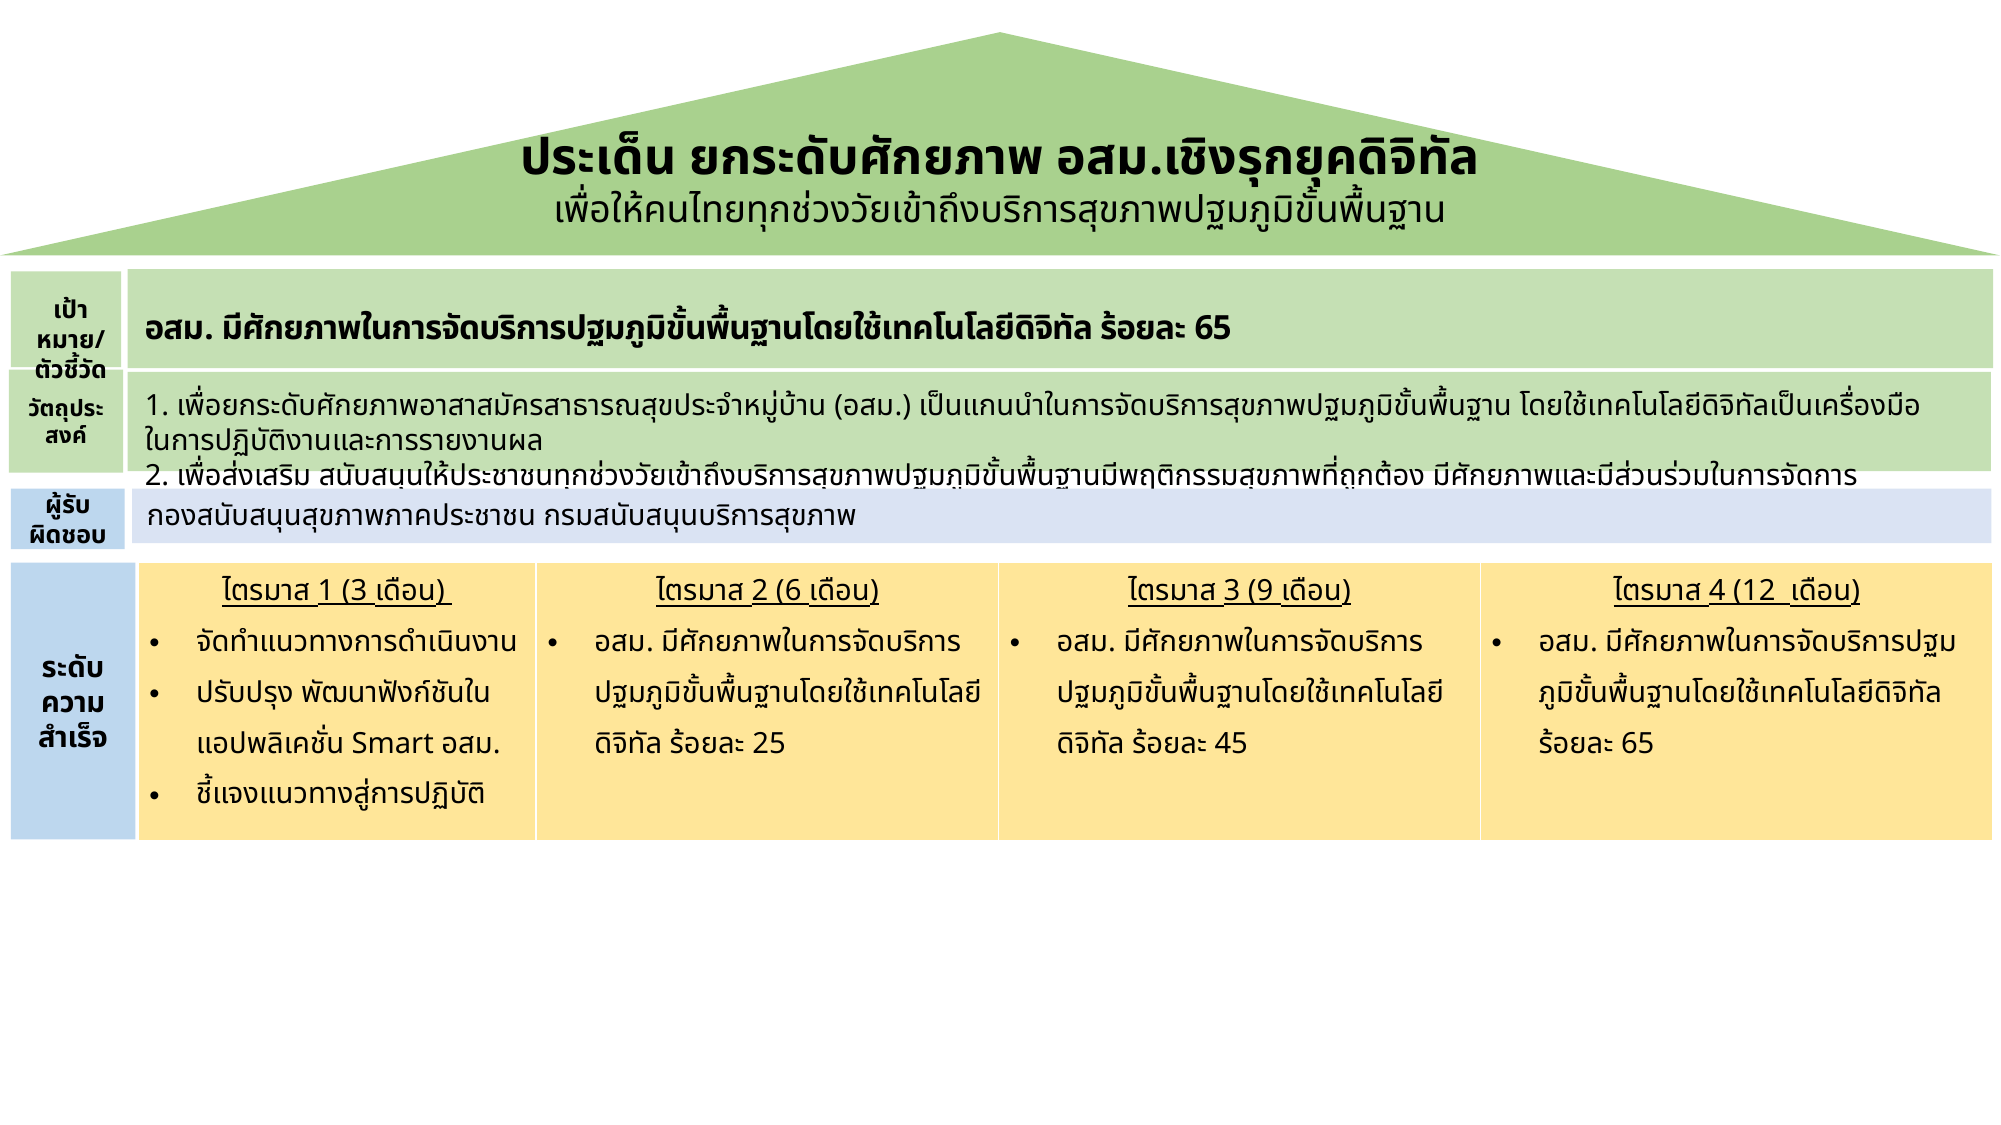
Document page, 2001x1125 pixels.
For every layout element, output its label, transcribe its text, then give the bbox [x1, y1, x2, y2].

text_box [10, 270, 122, 368]
table_header ไตรมาส 3 (9 เดือน) อสม. มีศักยภาพในการจัดบริการปฐมภูมิขั้นพื้นฐานโดยใช้เทคโนโลยีดิจิทัล ร้อยละ 45 [999, 563, 1480, 840]
text_box ผู้รับ ผิดชอบ [10, 487, 126, 550]
text_box [127, 371, 131, 472]
text_box ประเด็น ยกระดับศักยภาพ อสม.เชิงรุกยุคดิจิทัล เพื่อให้คนไทยทุกช่วงวัยเข้าถึงบริการสุขภาพปฐมภูมิขั้นพื้นฐาน [0, 31, 2000, 257]
text_box วัตถุประสงค์ [8, 368, 124, 474]
text_box [127, 268, 1994, 369]
text_box กองสนับสนุนสุขภาพภาคประชาชน กรมสนับสนุนบริการสุขภาพ [132, 488, 1992, 544]
text_box [131, 363, 1991, 477]
table_header ไตรมาส 2 (6 เดือน) อสม. มีศักยภาพในการจัดบริการปฐมภูมิขั้นพื้นฐานโดยใช้เทคโนโลยีดิจิทัล ร้อยละ 25 [537, 563, 998, 840]
table_header ไตรมาส 4 (12 เดือน) อสม. มีศักยภาพในการจัดบริการปฐมภูมิขั้นพื้นฐานโดยใช้เทคโนโลยีดิจิทัล ร้อยละ 65 [1481, 563, 1992, 840]
text_box ระดับความสำเร็จ [10, 561, 136, 841]
text_box เป้าหมาย/ตัวชี้วัด [18, 285, 123, 391]
table_header ไตรมาส 1 (3 เดือน) จัดทำแนวทางการดำเนินงาน ปรับปรุง พัฒนาฟังก์ชันในแอปพลิเคชั่น Smart อสม. ชี้แจงแนวทางสู่การปฏิบัติ [139, 563, 535, 840]
text_box 1. เพื่อยกระดับศักยภาพอาสาสมัครสาธารณสุขประจำหมู่บ้าน (อสม.) เป็นแกนนำในการจัดบริการสุขภาพปฐมภูมิขั้นพื้นฐาน โดยใช้เทคโนโลยีดิจิทัลเป็นเครื่องมือในการปฏิบัติงานและการรายงานผล 2. เพื่อส่งเสริม สนับสนุนให้ประชาชนทุกช่วงวัยเข้าถึงบริการสุขภาพปฐมภูมิขั้นพื้นฐานมีพฤติกรรมสุขภาพที่ถูกต้อง มีศักยภาพและมีส่วนร่วมในการจัดการสุขภาพตนเอง [129, 378, 1945, 534]
text_box อสม. มีศักยภาพในการจัดบริการปฐมภูมิขั้นพื้นฐานโดยใช้เทคโนโลยีดิจิทัล ร้อยละ 65 [129, 298, 1981, 354]
